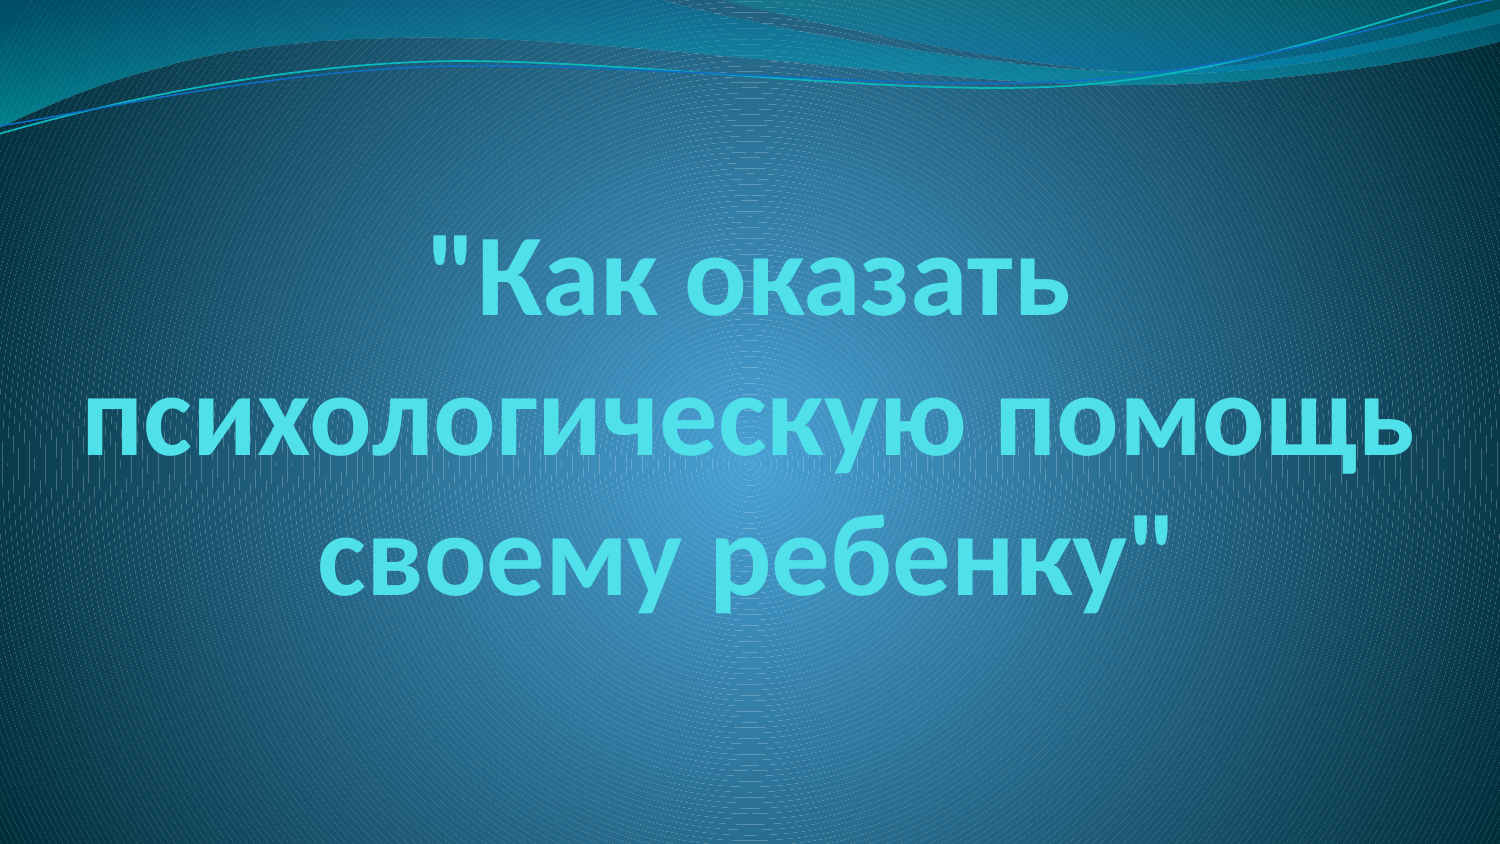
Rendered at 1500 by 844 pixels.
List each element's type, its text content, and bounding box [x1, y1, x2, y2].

title "Как оказать психологическую помощь своему ребенку" [15, 8, 1482, 634]
